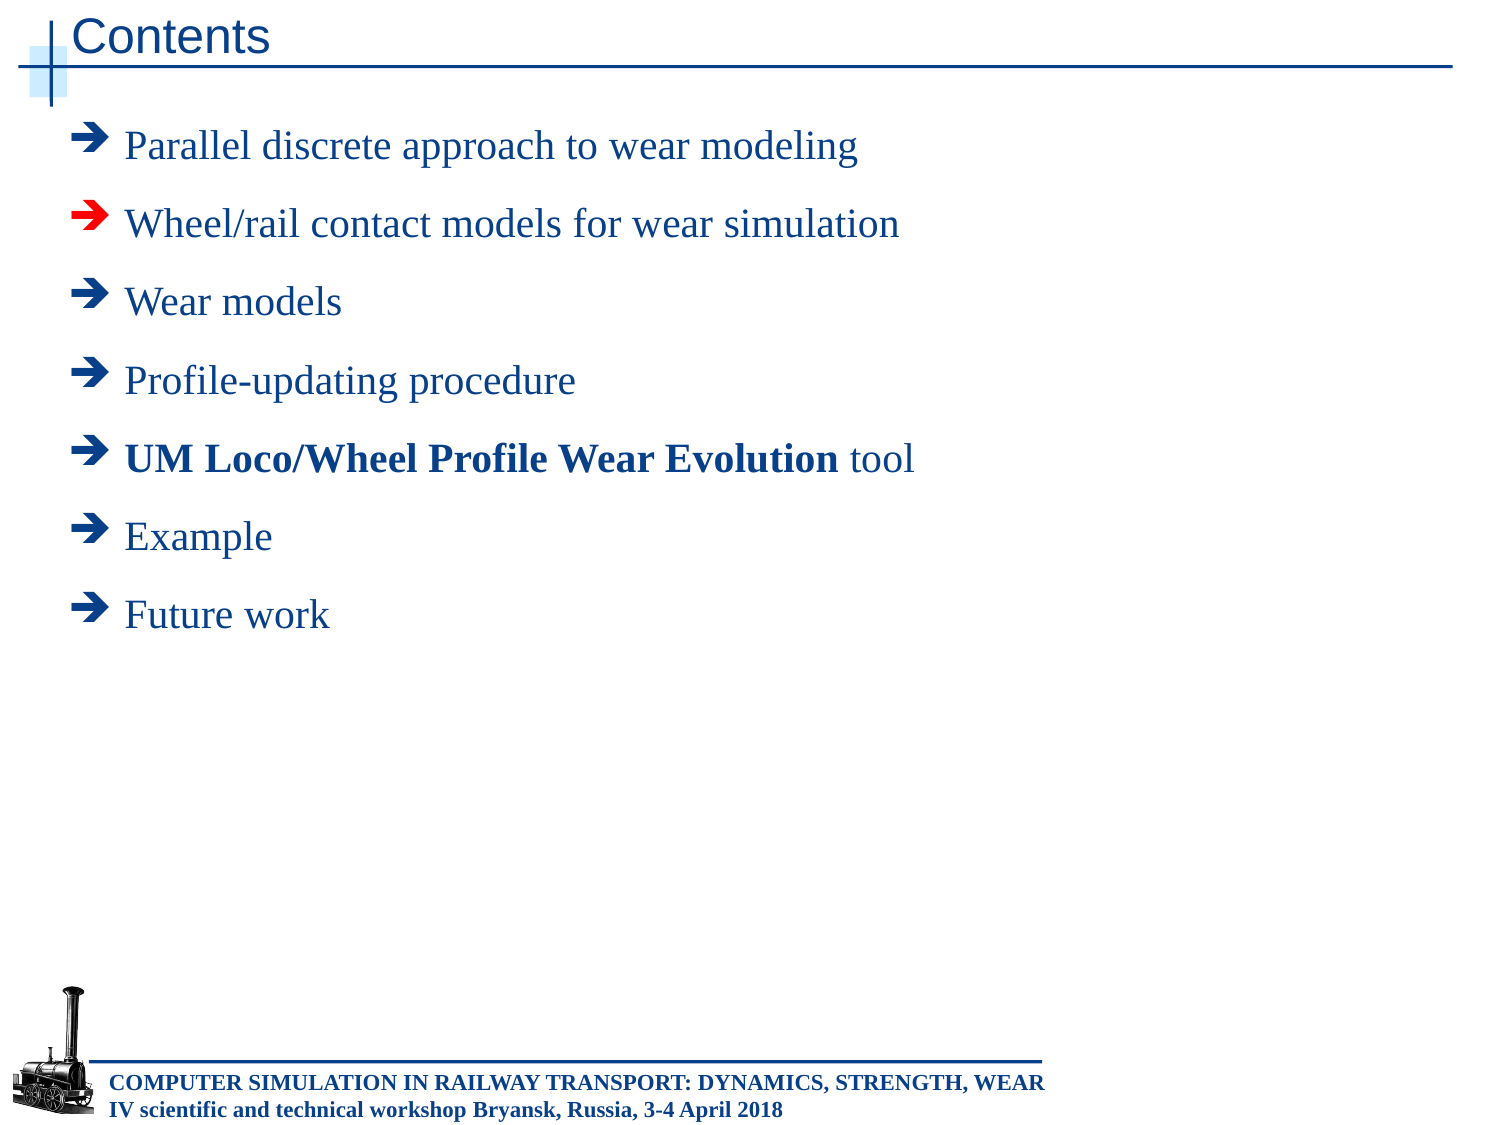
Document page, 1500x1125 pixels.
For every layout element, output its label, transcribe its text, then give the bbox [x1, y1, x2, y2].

picture [13, 984, 94, 1114]
list Parallel discrete approach to wear modeling Wheel/rail contact models for wear simulation Wear models Profile-updating procedure UM Loco/Wheel Profile Wear Evolution tool Example Future work [53, 90, 1441, 1041]
title Contents [70, 0, 1439, 64]
